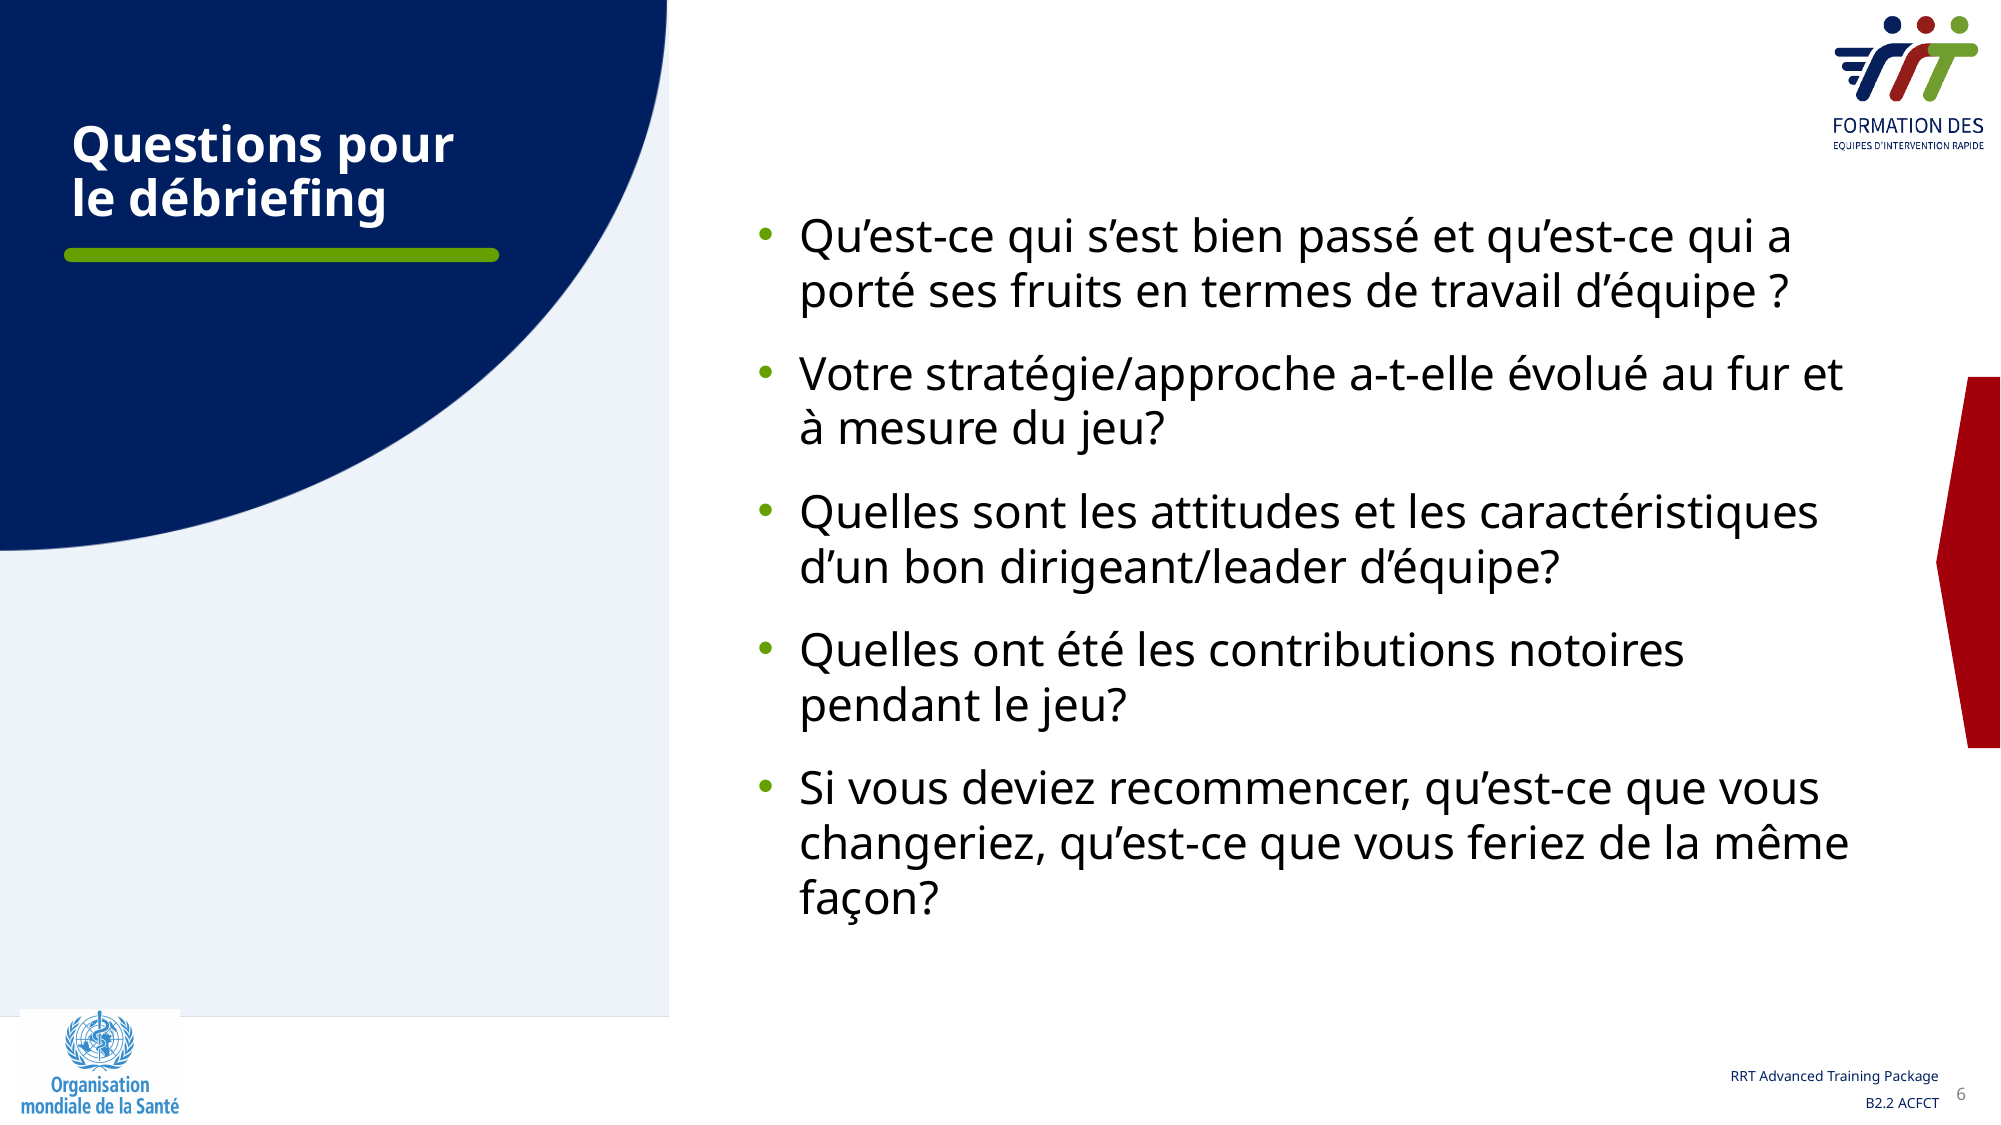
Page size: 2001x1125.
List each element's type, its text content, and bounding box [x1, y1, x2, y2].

picture [0, 0, 669, 1115]
title Questions pour le débriefing [63, 110, 600, 236]
picture [1833, 15, 1984, 151]
text_box Qu’est-ce qui s’est bien passé et qu’est-ce qui a porté ses fruits en termes de travail d’équipe ? Votre stratégie/approche a-t-elle évolué au fur et à mesure du jeu? Quelles sont les attitudes et les caractéristiques d’un bon dirigeant/leader d’équipe? Quelles ont été les contributions notoires pendant le jeu? Si vous deviez recommencer, qu’est-ce que vous changeriez, qu’est-ce que vous feriez de la même façon? [742, 198, 1886, 931]
